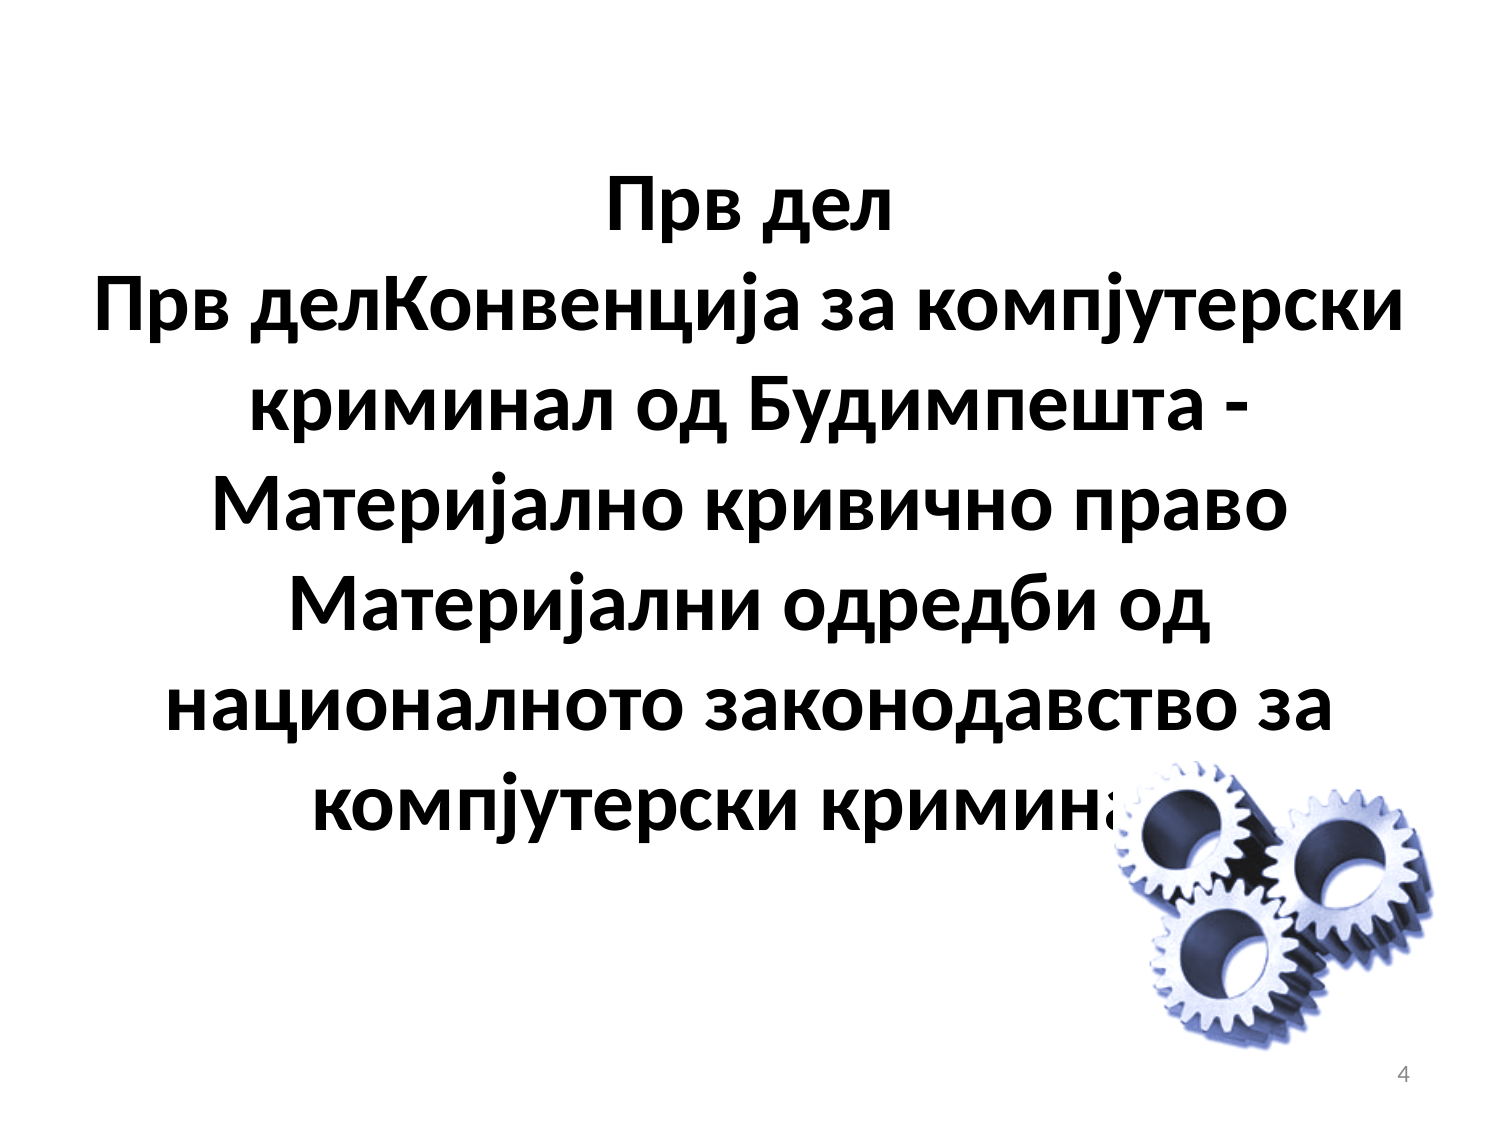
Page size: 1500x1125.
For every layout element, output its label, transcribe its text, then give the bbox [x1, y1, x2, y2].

slide_number 4 [1074, 1042, 1425, 1103]
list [1112, 761, 1436, 1052]
title Прв дел Прв делКонвенција за компјутерски криминал од Будимпешта -Материјално кривично право Материјални одредби од националното законодавство за компјутерски криминал [75, 453, 1425, 641]
